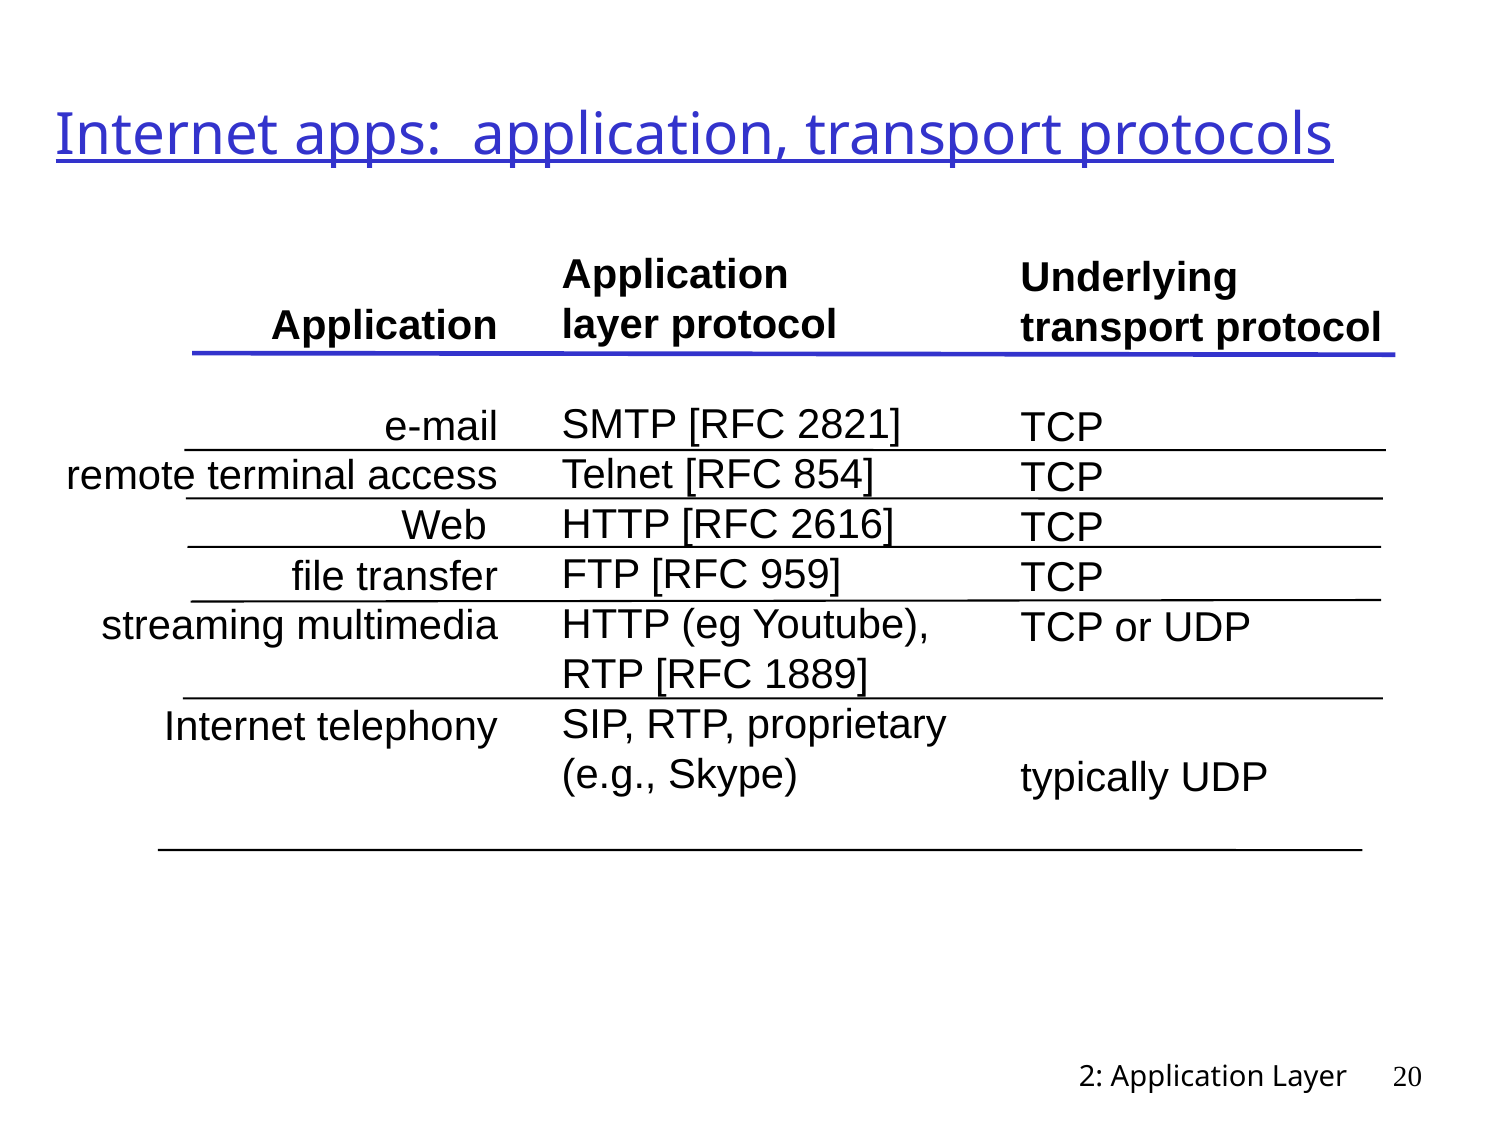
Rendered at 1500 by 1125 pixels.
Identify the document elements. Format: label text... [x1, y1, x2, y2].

footer 2: Application Layer [887, 1049, 1362, 1125]
text_box Application layer protocol SMTP [RFC 2821] Telnet [RFC 854] HTTP [RFC 2616] FTP [RFC 959] HTTP (eg Youtube), RTP [RFC 1889] SIP, RTP, proprietary (e.g., Skype) [546, 451, 962, 498]
text_box Application layer protocol SMTP [RFC 2821] Telnet [RFC 854] HTTP [RFC 2616] FTP [RFC 959] HTTP (eg Youtube), RTP [RFC 1889] SIP, RTP, proprietary (e.g., Skype) [546, 239, 962, 450]
text_box Application layer protocol SMTP [RFC 2821] Telnet [RFC 854] HTTP [RFC 2616] FTP [RFC 959] HTTP (eg Youtube), RTP [RFC 1889] SIP, RTP, proprietary (e.g., Skype) [546, 699, 962, 805]
text_box Application layer protocol SMTP [RFC 2821] Telnet [RFC 854] HTTP [RFC 2616] FTP [RFC 959] HTTP (eg Youtube), RTP [RFC 1889] SIP, RTP, proprietary (e.g., Skype) [546, 499, 962, 546]
title Internet apps: application, transport protocols [40, 37, 1476, 226]
text_box Application e-mail remote terminal access Web file transfer streaming multimedia Internet telephony [51, 290, 513, 816]
text_box Underlying transport protocol TCP TCP TCP TCP TCP or UDP typically UDP [1005, 242, 1437, 808]
text_box Application layer protocol SMTP [RFC 2821] Telnet [RFC 854] HTTP [RFC 2616] FTP [RFC 959] HTTP (eg Youtube), RTP [RFC 1889] SIP, RTP, proprietary (e.g., Skype) [546, 547, 962, 698]
slide_number 20 [1362, 1049, 1438, 1125]
